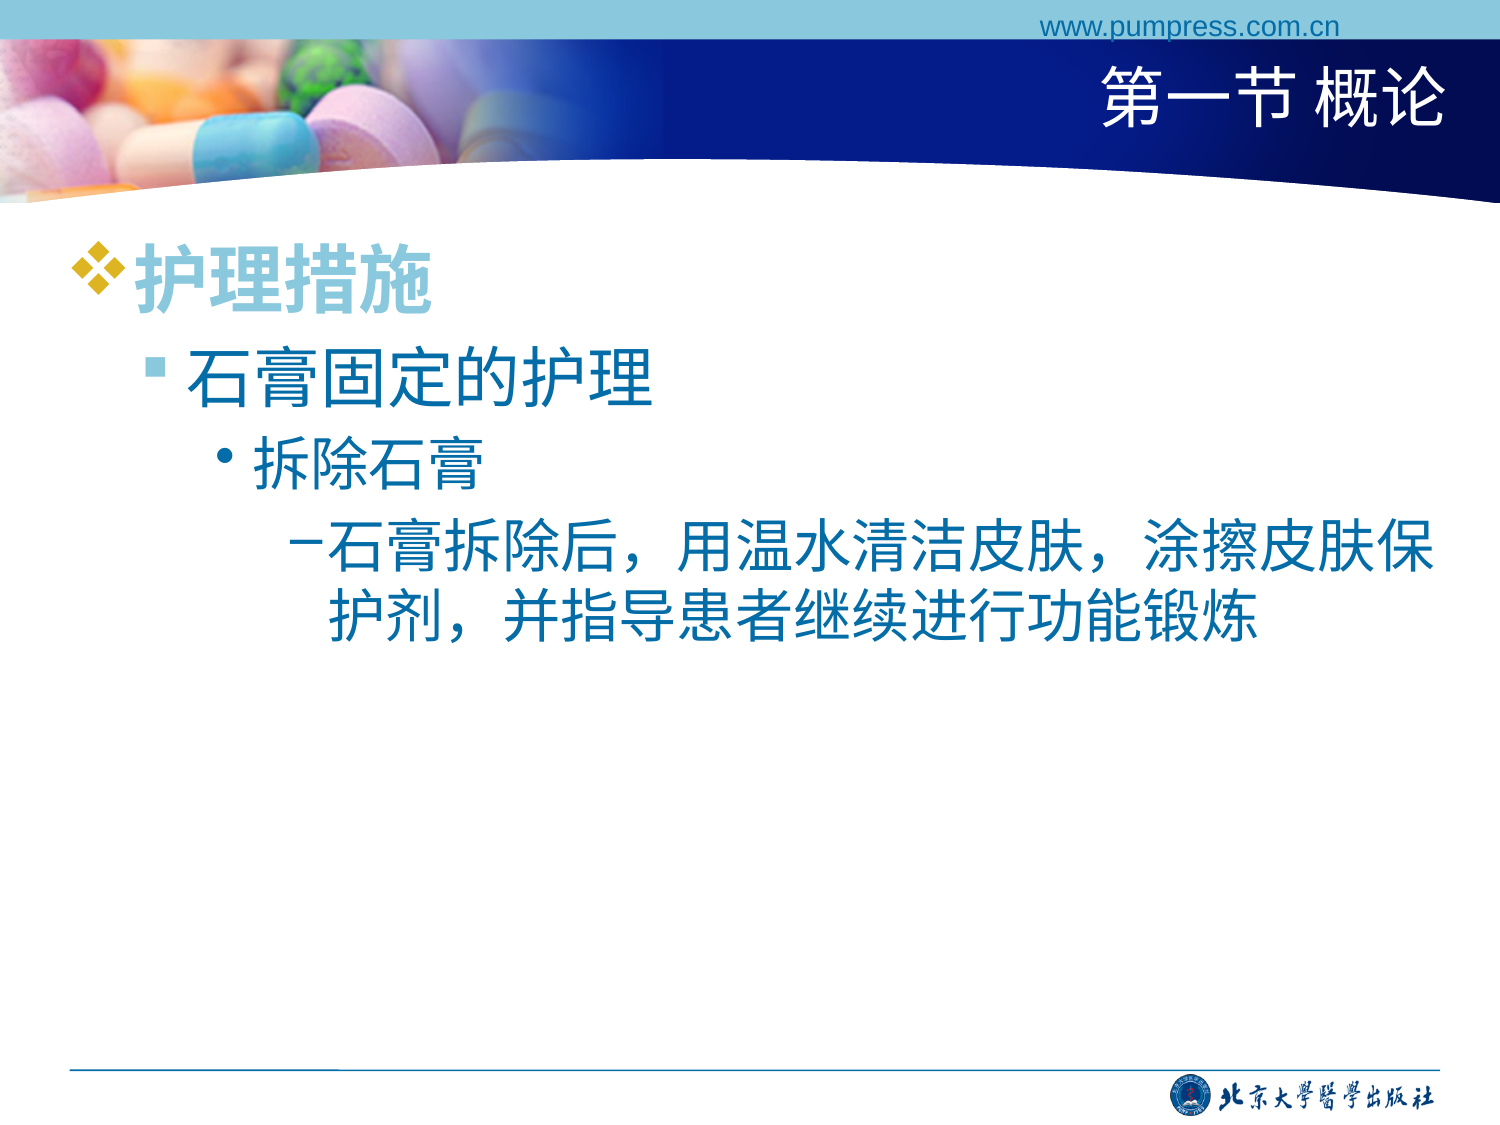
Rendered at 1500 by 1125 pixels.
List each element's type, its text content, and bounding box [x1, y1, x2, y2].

picture [1170, 1074, 1436, 1118]
title 第一节 概论 [137, 49, 1463, 143]
list 护理措施 石膏固定的护理 拆除石膏 石膏拆除后，用温水清洁皮肤，涂擦皮肤保护剂，并指导患者继续进行功能锻炼 [49, 224, 1463, 1026]
picture [0, 40, 1500, 203]
slide_number www.pumpress.com.cn [1025, 0, 1463, 38]
